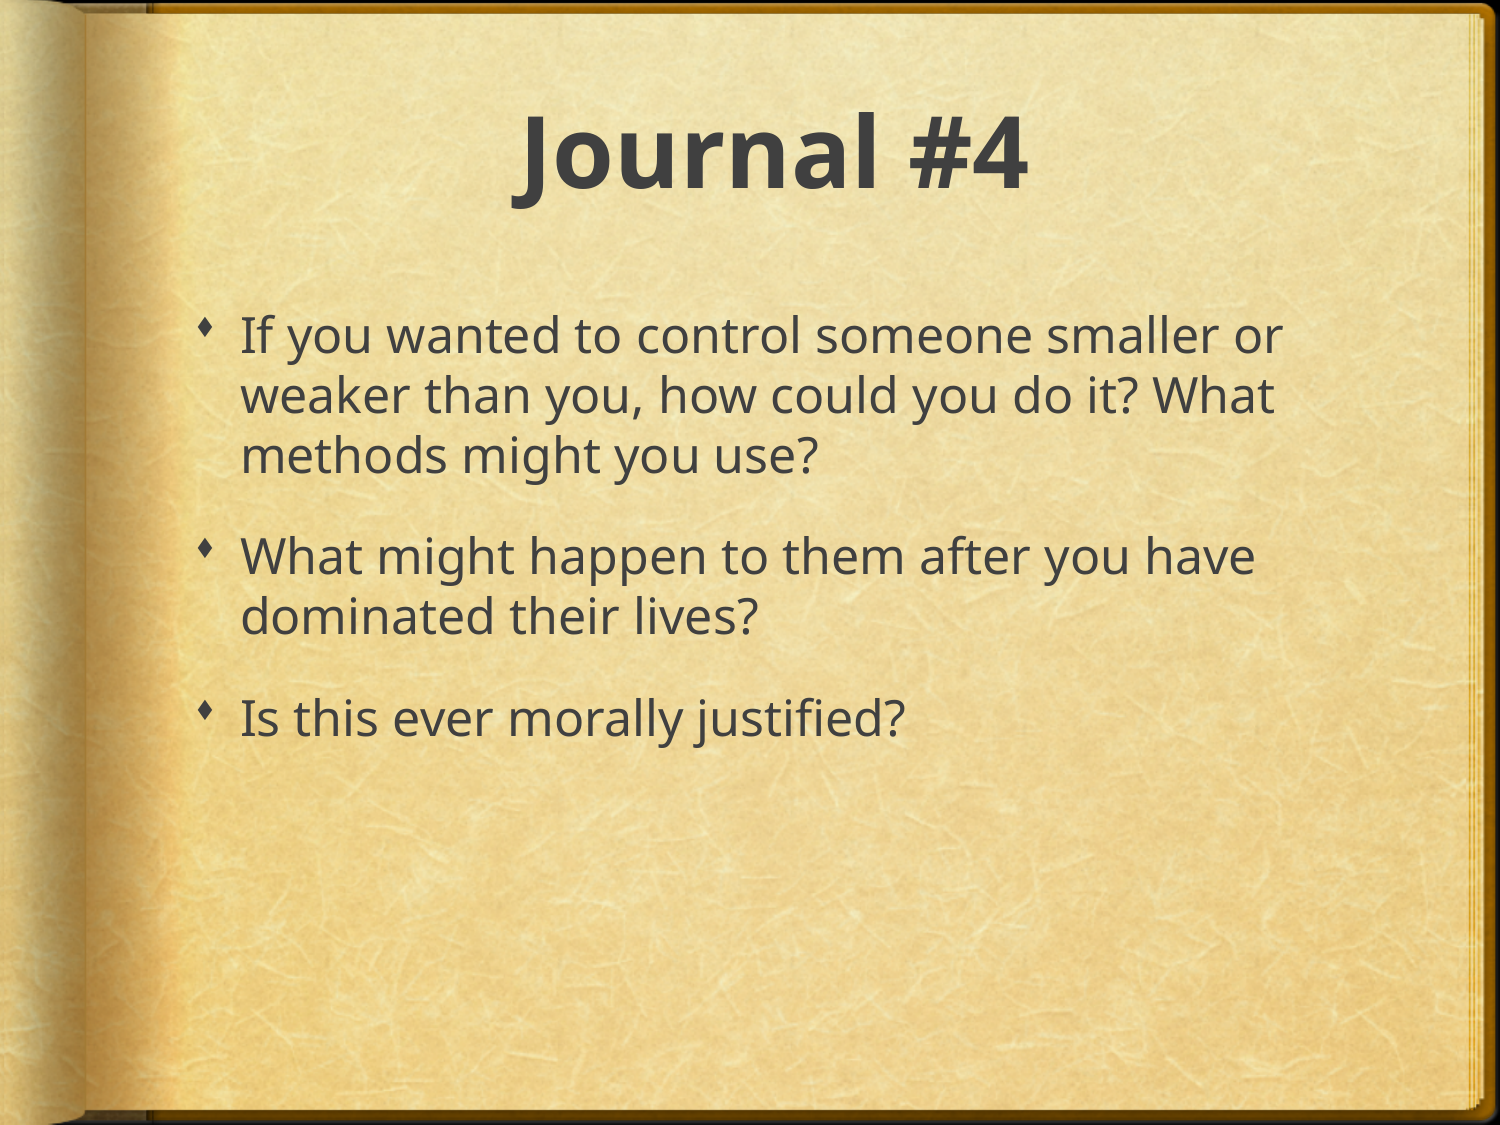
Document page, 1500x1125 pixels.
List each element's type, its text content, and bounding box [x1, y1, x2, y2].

picture [0, 0, 1500, 1125]
title Journal #4 [178, 45, 1372, 265]
list If you wanted to control someone smaller or weaker than you, how could you do it? What methods might you use? What might happen to them after you have dominated their lives? Is this ever morally justified? [178, 295, 1372, 1005]
